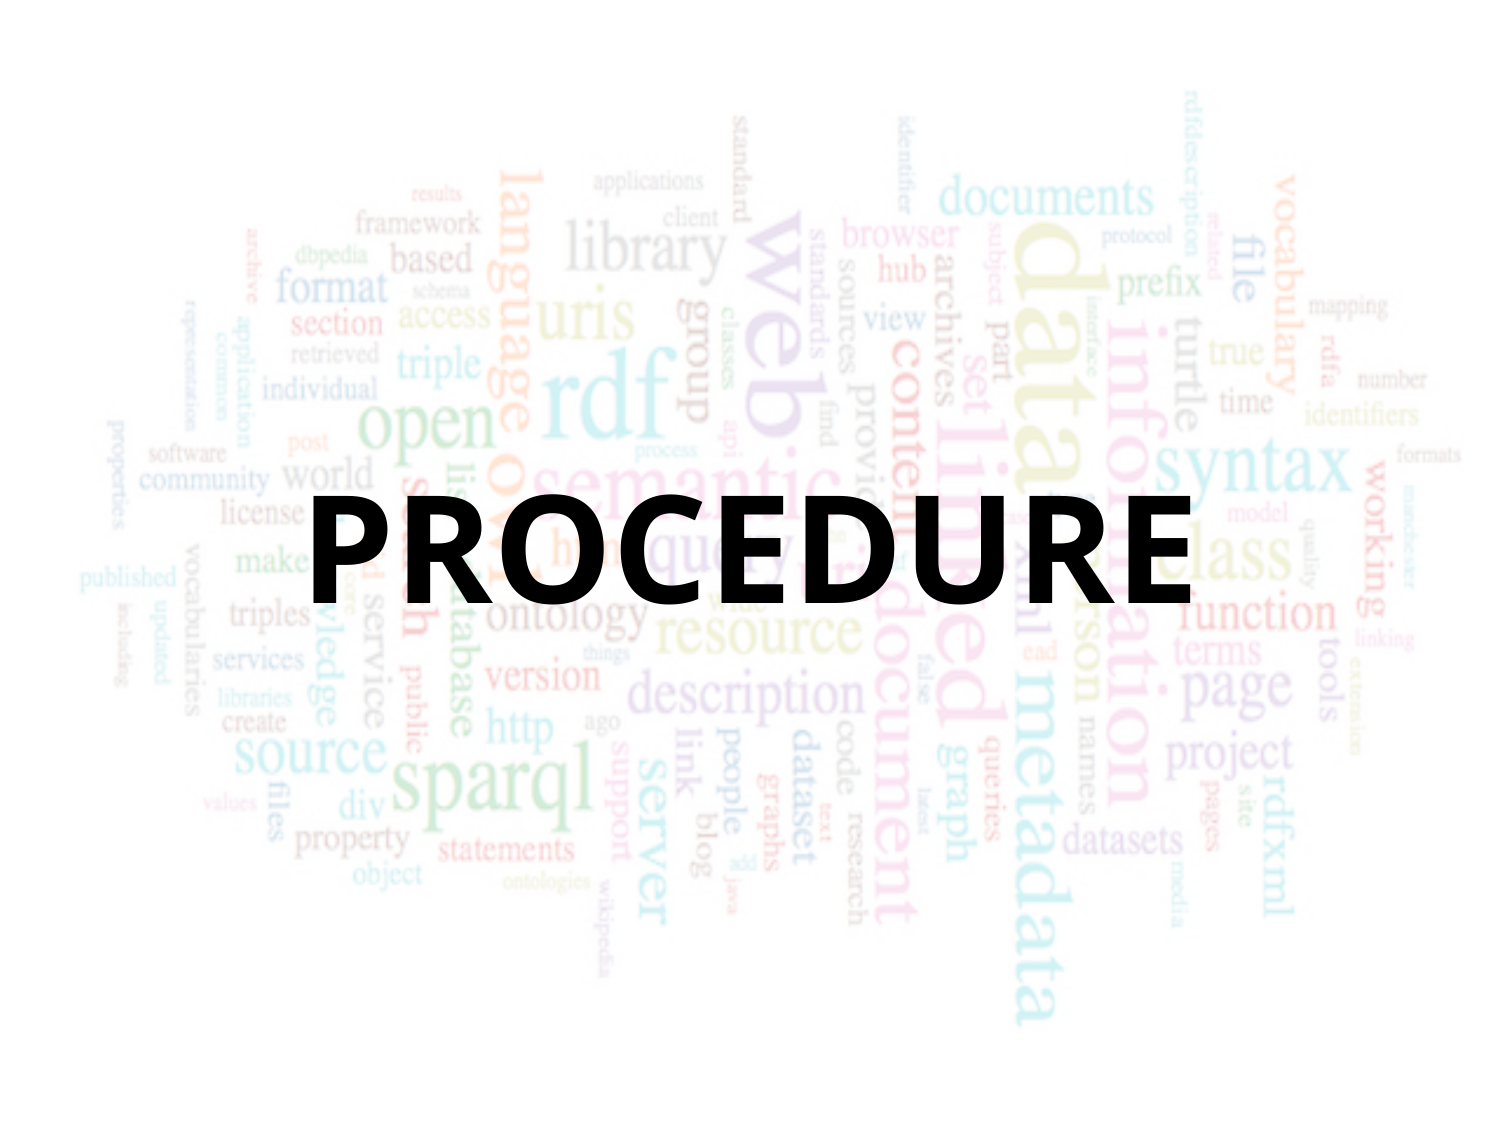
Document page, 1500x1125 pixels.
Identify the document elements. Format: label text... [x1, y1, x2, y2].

title PROCEDURE [75, 450, 1425, 638]
